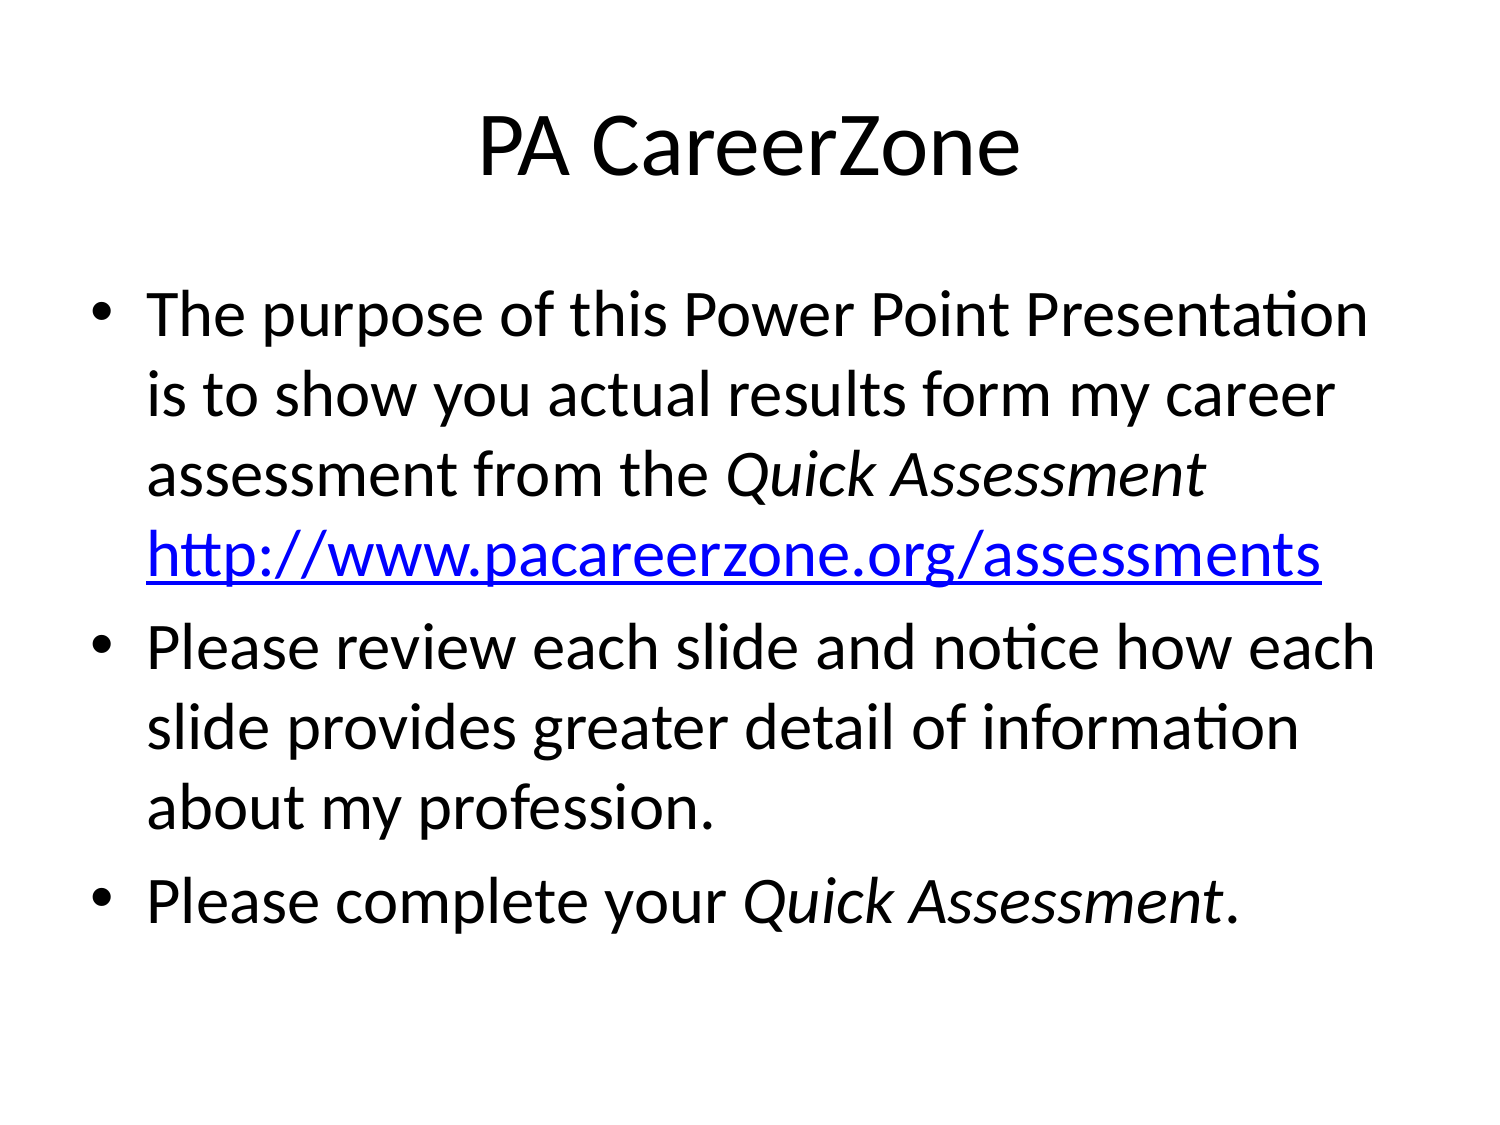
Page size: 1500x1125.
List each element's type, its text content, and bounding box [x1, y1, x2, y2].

list The purpose of this Power Point Presentation is to show you actual results form my career assessment from the Quick Assessment http://www.pacareerzone.org/assessments Please review each slide and notice how each slide provides greater detail of information about my profession. Please complete your Quick Assessment. [75, 262, 1425, 1005]
title PA CareerZone [75, 45, 1425, 233]
